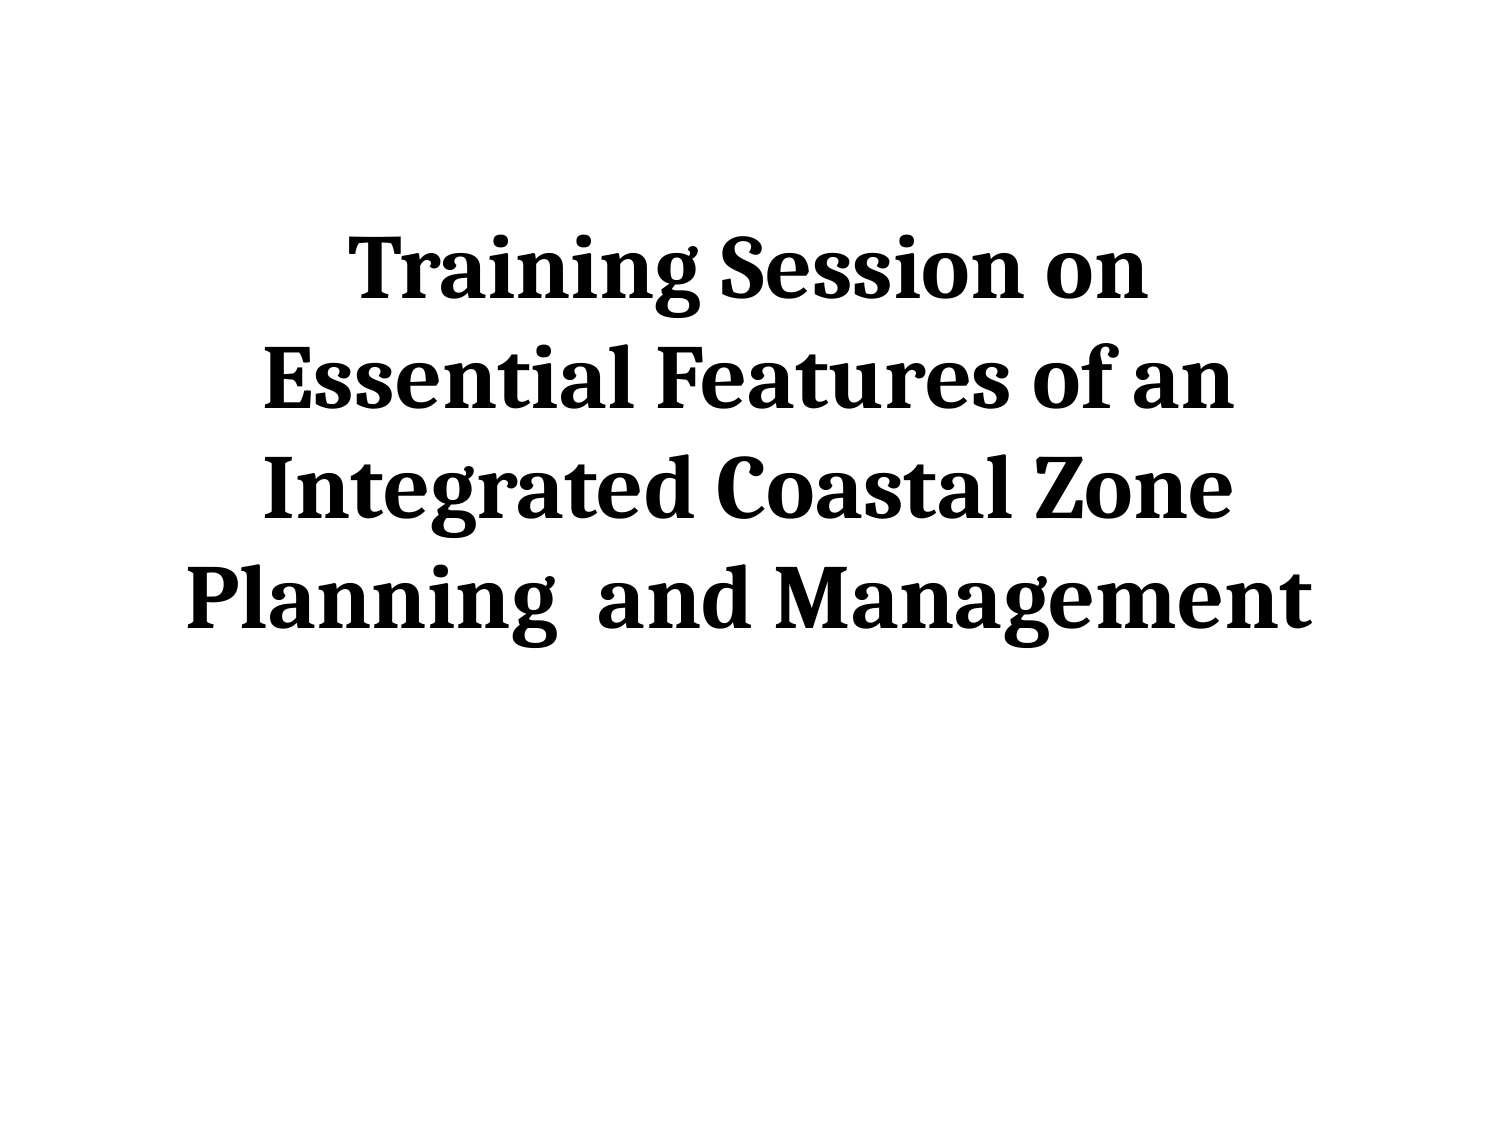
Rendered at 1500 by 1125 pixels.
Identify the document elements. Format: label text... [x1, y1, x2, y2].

text_box Training Session on Essential Features of an Integrated Coastal Zone Planning and Management [149, 200, 1350, 600]
